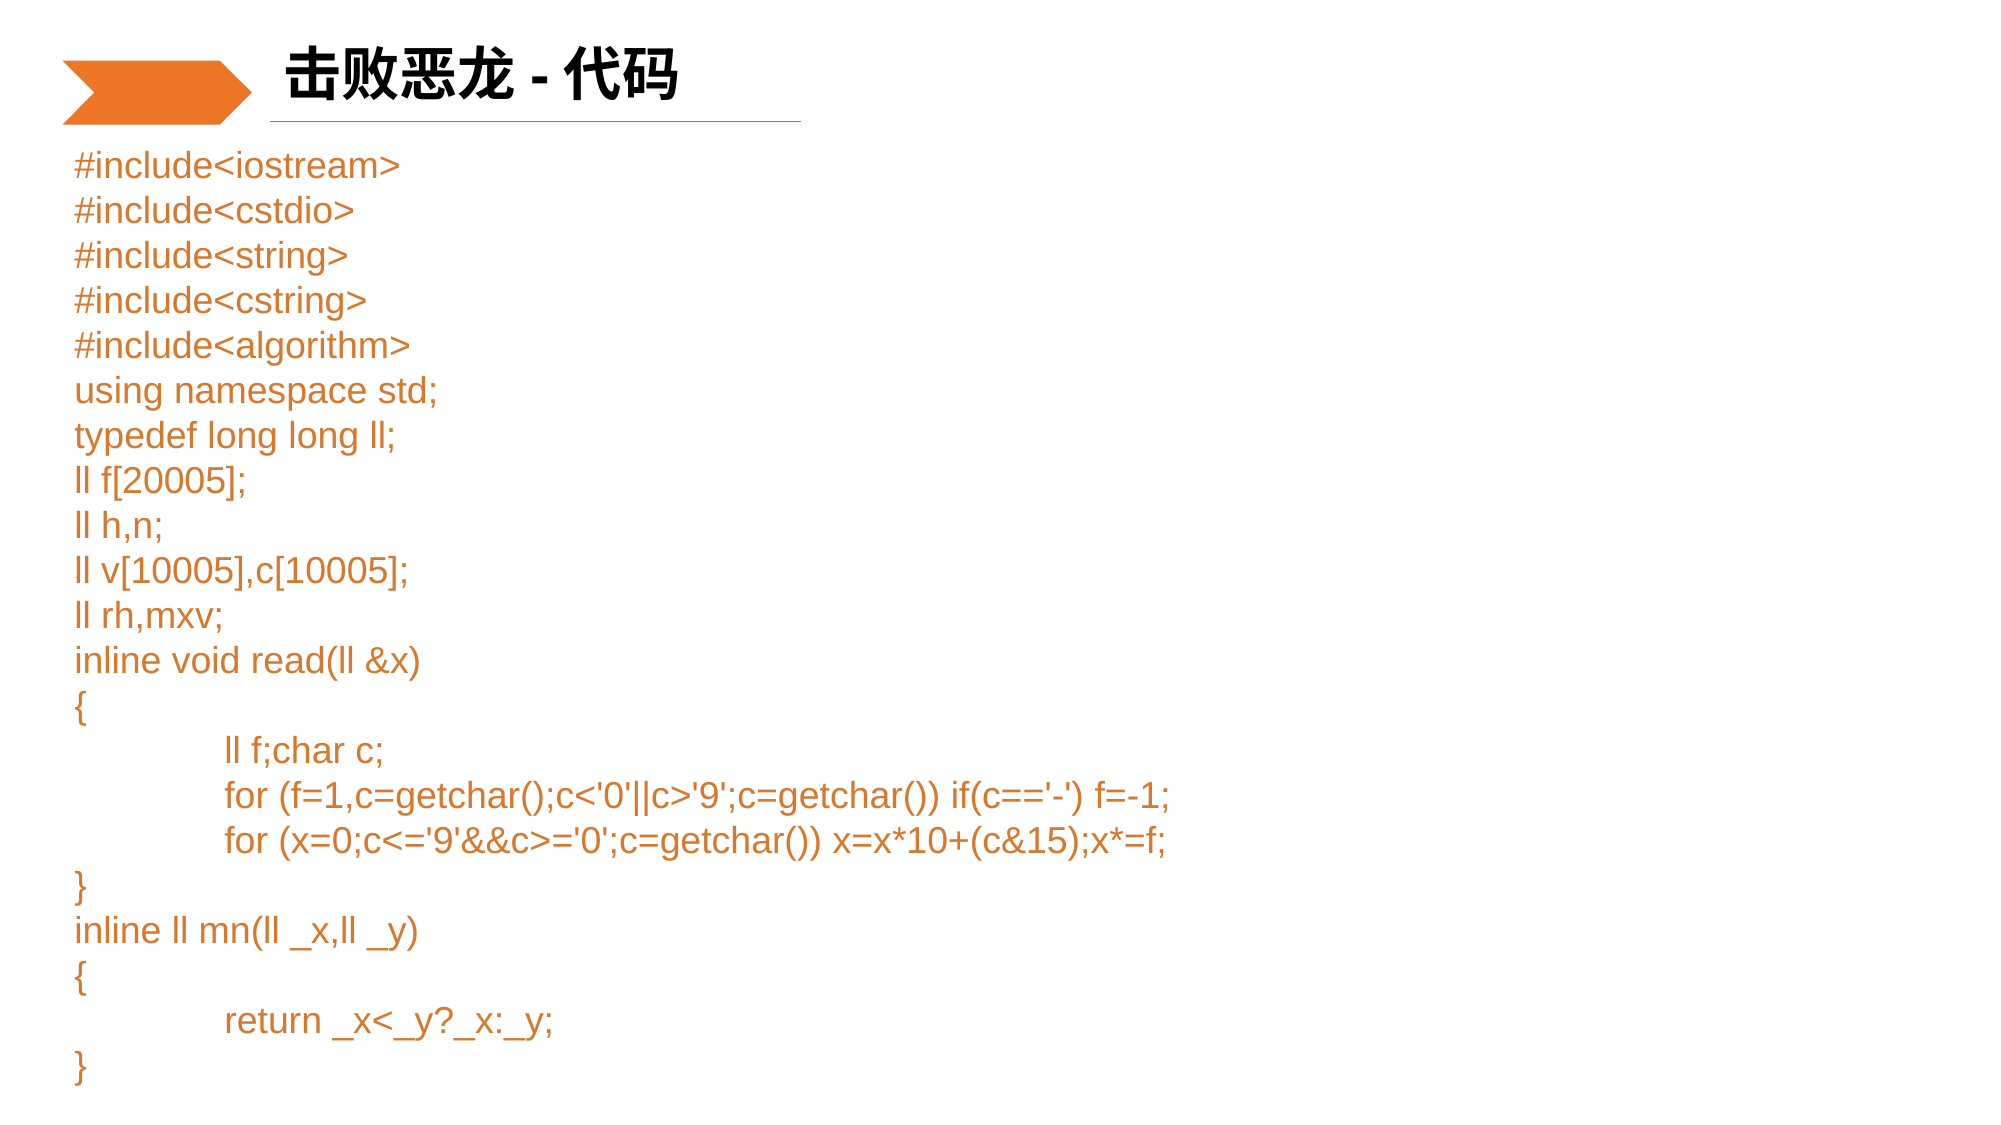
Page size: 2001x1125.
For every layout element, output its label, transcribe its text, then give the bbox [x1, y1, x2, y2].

text_box #include<iostream> #include<cstdio> #include<string> #include<cstring> #include<algorithm> using namespace std; typedef long long ll; ll f[20005]; ll h,n; ll v[10005],c[10005]; ll rh,mxv; inline void read(ll &x) { ll f;char c; for (f=1,c=getchar();c<'0'||c>'9';c=getchar()) if(c=='-') f=-1; for (x=0;c<='9'&&c>='0';c=getchar()) x=x*10+(c&15);x*=f; } inline ll mn(ll _x,ll _y) { return _x<_y?_x:_y; } [59, 133, 1941, 1093]
text_box 击败恶龙-代码 [268, 29, 696, 115]
